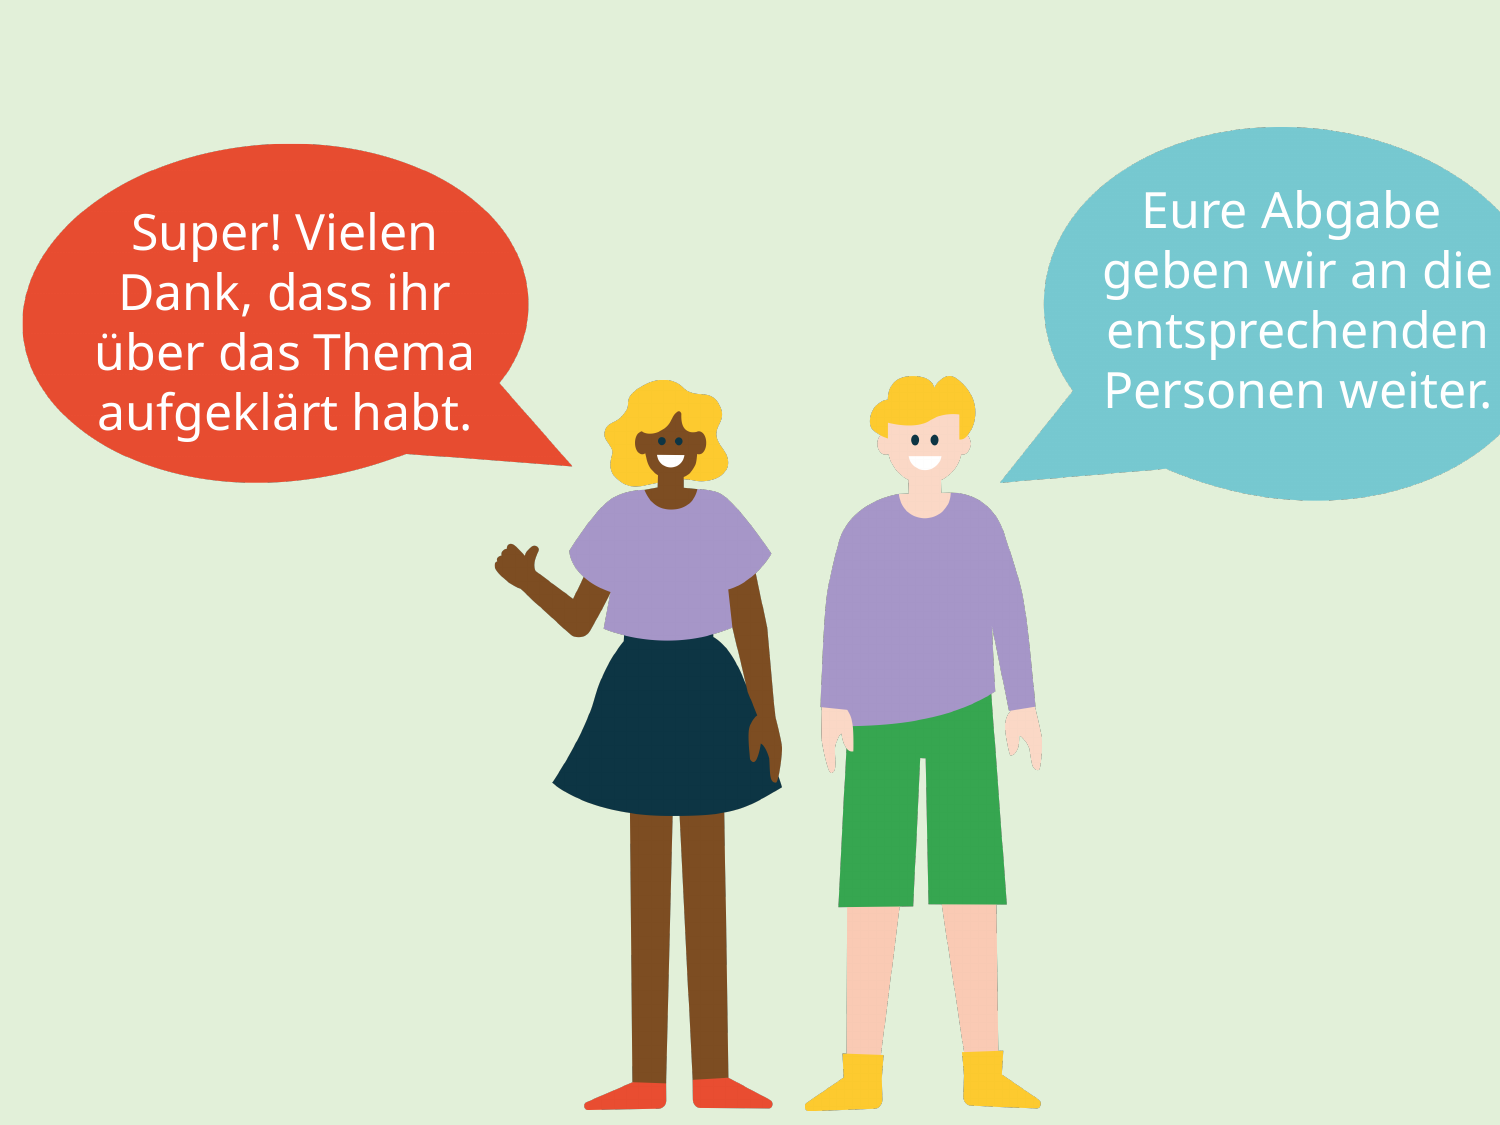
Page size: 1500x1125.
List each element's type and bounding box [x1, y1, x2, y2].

picture [11, 111, 1500, 1125]
